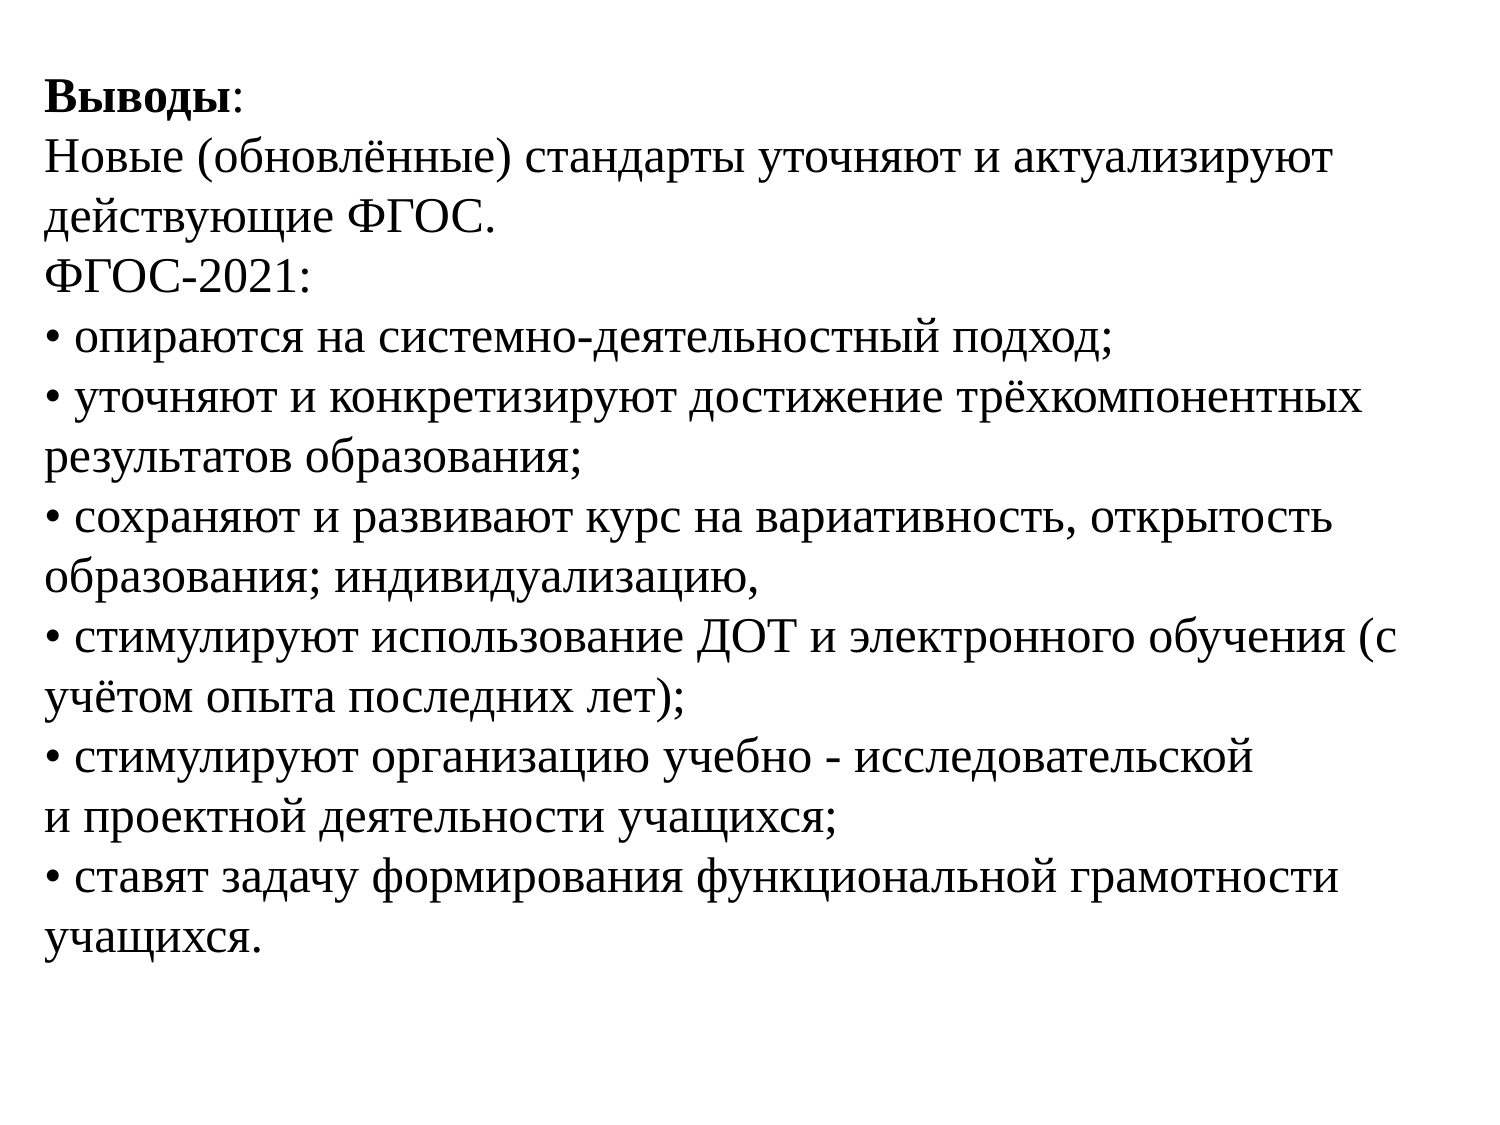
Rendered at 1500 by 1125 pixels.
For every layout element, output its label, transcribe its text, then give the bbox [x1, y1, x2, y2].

text_box Выводы: Новые (обновлённые) стандарты уточняют и актуализируют действующие ФГОС. ФГОС-2021: • опираются на системно-деятельностный подход; • уточняют и конкретизируют достижение трёхкомпонентных результатов образования; • сохраняют и развивают курс на вариативность, открытость образования; индивидуализацию, • стимулируют использование ДОТ и электронного обучения (с учётом опыта последних лет); • стимулируют организацию учебно - исследовательской и проектной деятельности учащихся; • ставят задачу формирования функциональной грамотности учащихся. [29, 55, 1459, 970]
